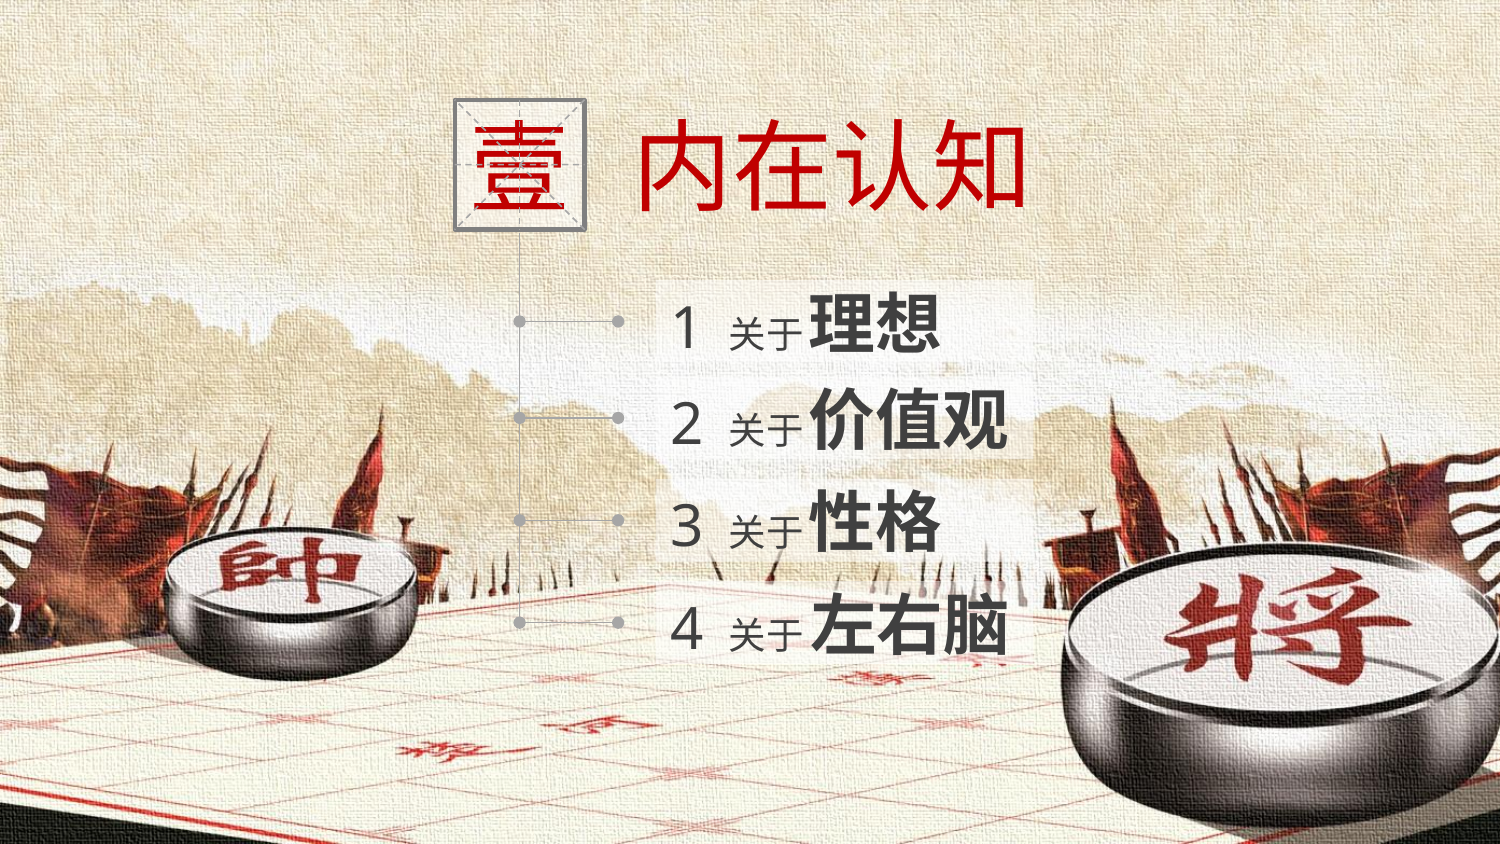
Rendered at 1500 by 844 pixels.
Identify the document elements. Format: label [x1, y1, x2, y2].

picture [0, 0, 1500, 844]
text_box [454, 99, 585, 230]
